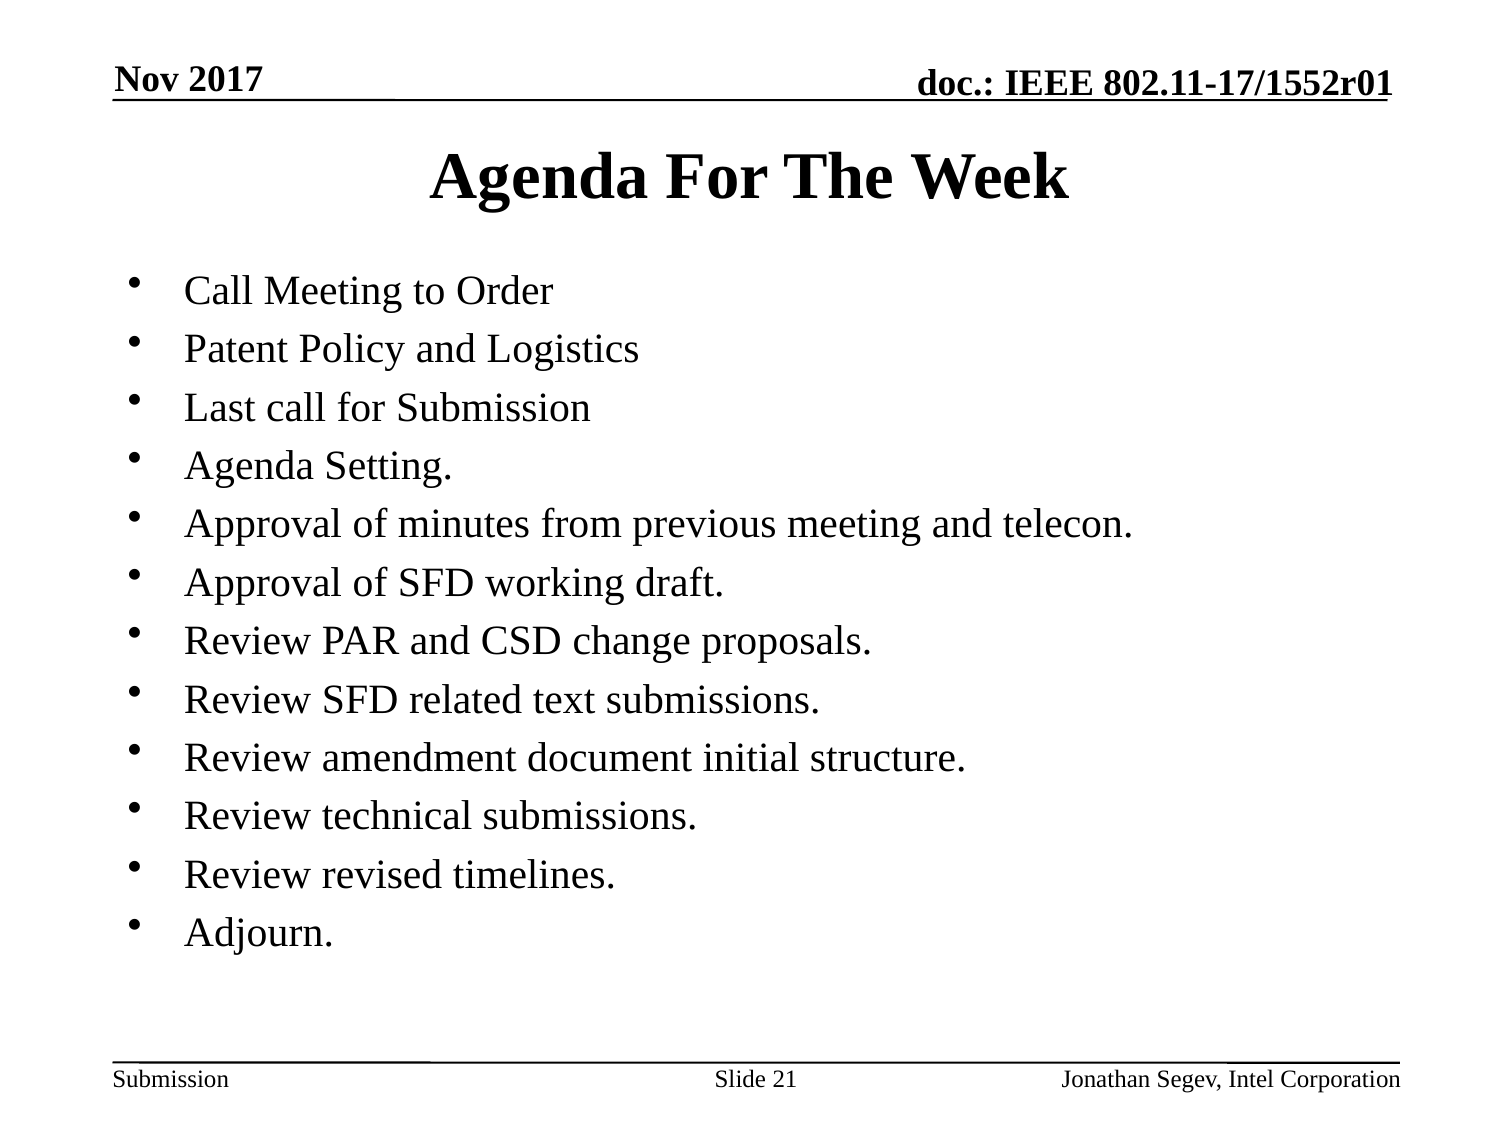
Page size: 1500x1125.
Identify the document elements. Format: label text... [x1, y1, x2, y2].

list Call Meeting to Order Patent Policy and Logistics Last call for Submission Agenda Setting. Approval of minutes from previous meeting and telecon. Approval of SFD working draft. Review PAR and CSD change proposals. Review SFD related text submissions. Review amendment document initial structure. Review technical submissions. Review revised timelines. Adjourn. [112, 255, 1388, 1000]
slide_number Slide 21 [712, 1061, 800, 1123]
footer Jonathan Segev, Intel Corporation [878, 1061, 1402, 1093]
title Agenda For The Week [112, 112, 1388, 232]
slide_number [114, 54, 423, 100]
